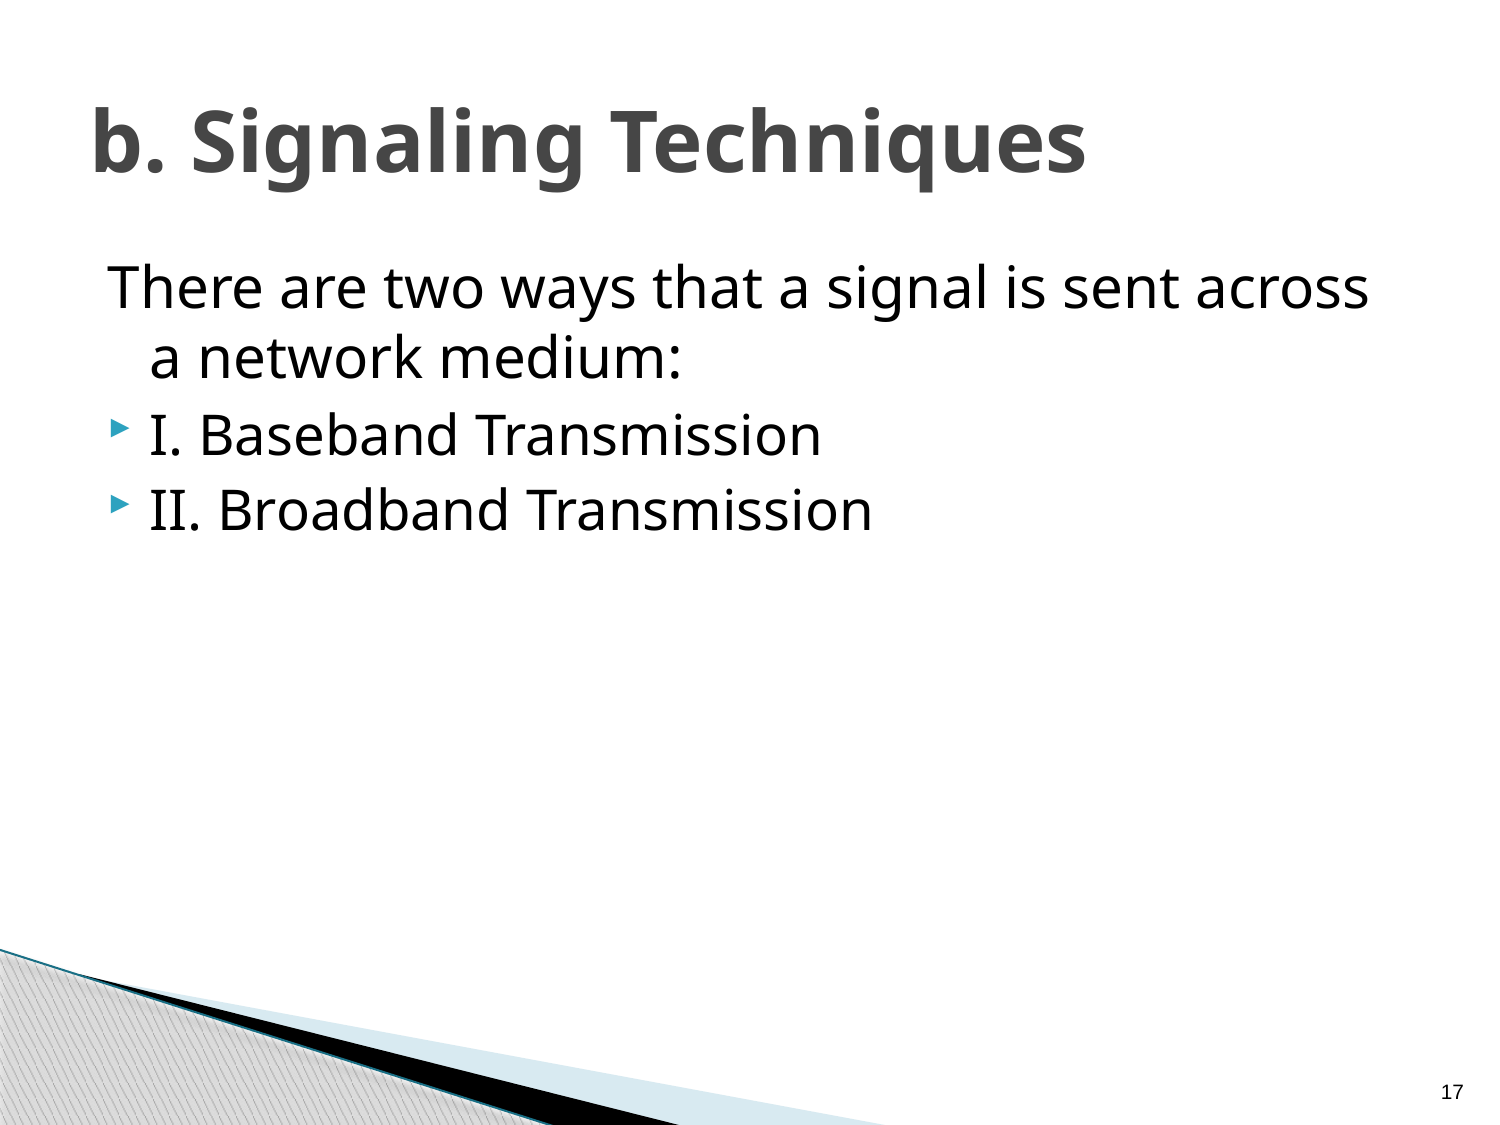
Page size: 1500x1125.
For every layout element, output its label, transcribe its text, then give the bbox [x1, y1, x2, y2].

list There are two ways that a signal is sent across a network medium: I. Baseband Transmission II. Broadband Transmission [75, 243, 1425, 986]
title b. Signaling Techniques [75, 45, 1425, 233]
slide_number 17 [1418, 1051, 1479, 1112]
